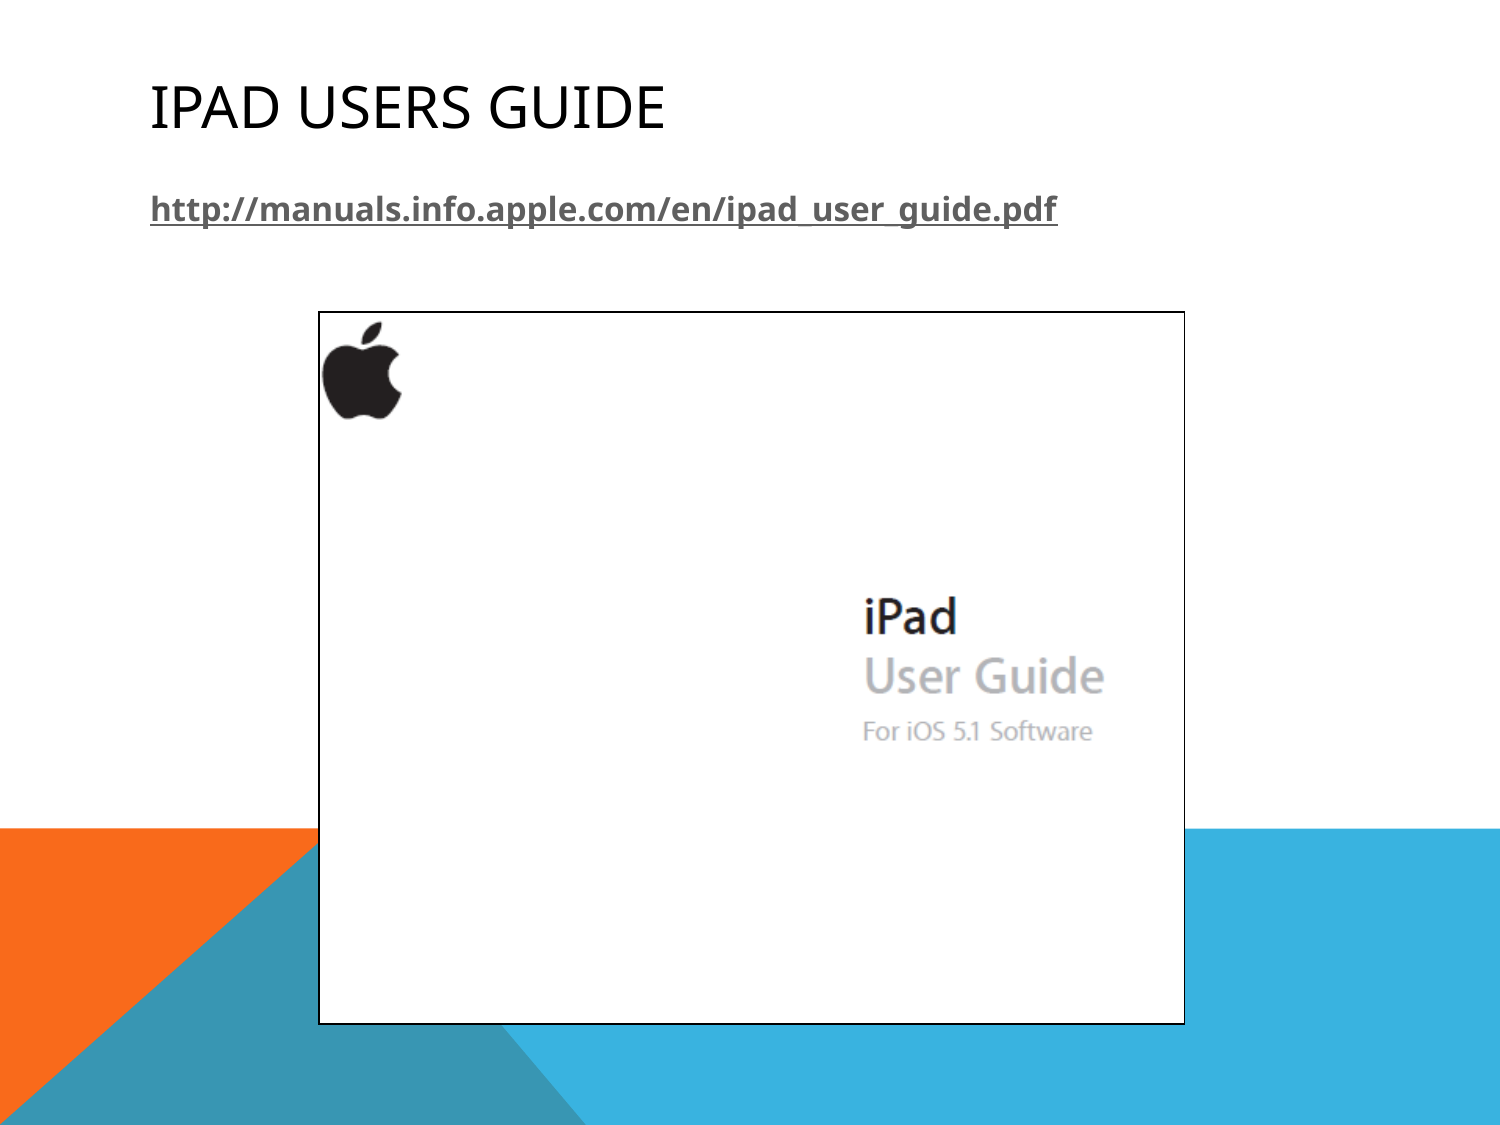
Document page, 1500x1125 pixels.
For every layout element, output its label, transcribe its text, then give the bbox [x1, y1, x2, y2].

title iPad users guide [135, 60, 1369, 150]
picture [319, 312, 1185, 1024]
list http://manuals.info.apple.com/en/ipad_user_guide.pdf [135, 180, 1369, 768]
